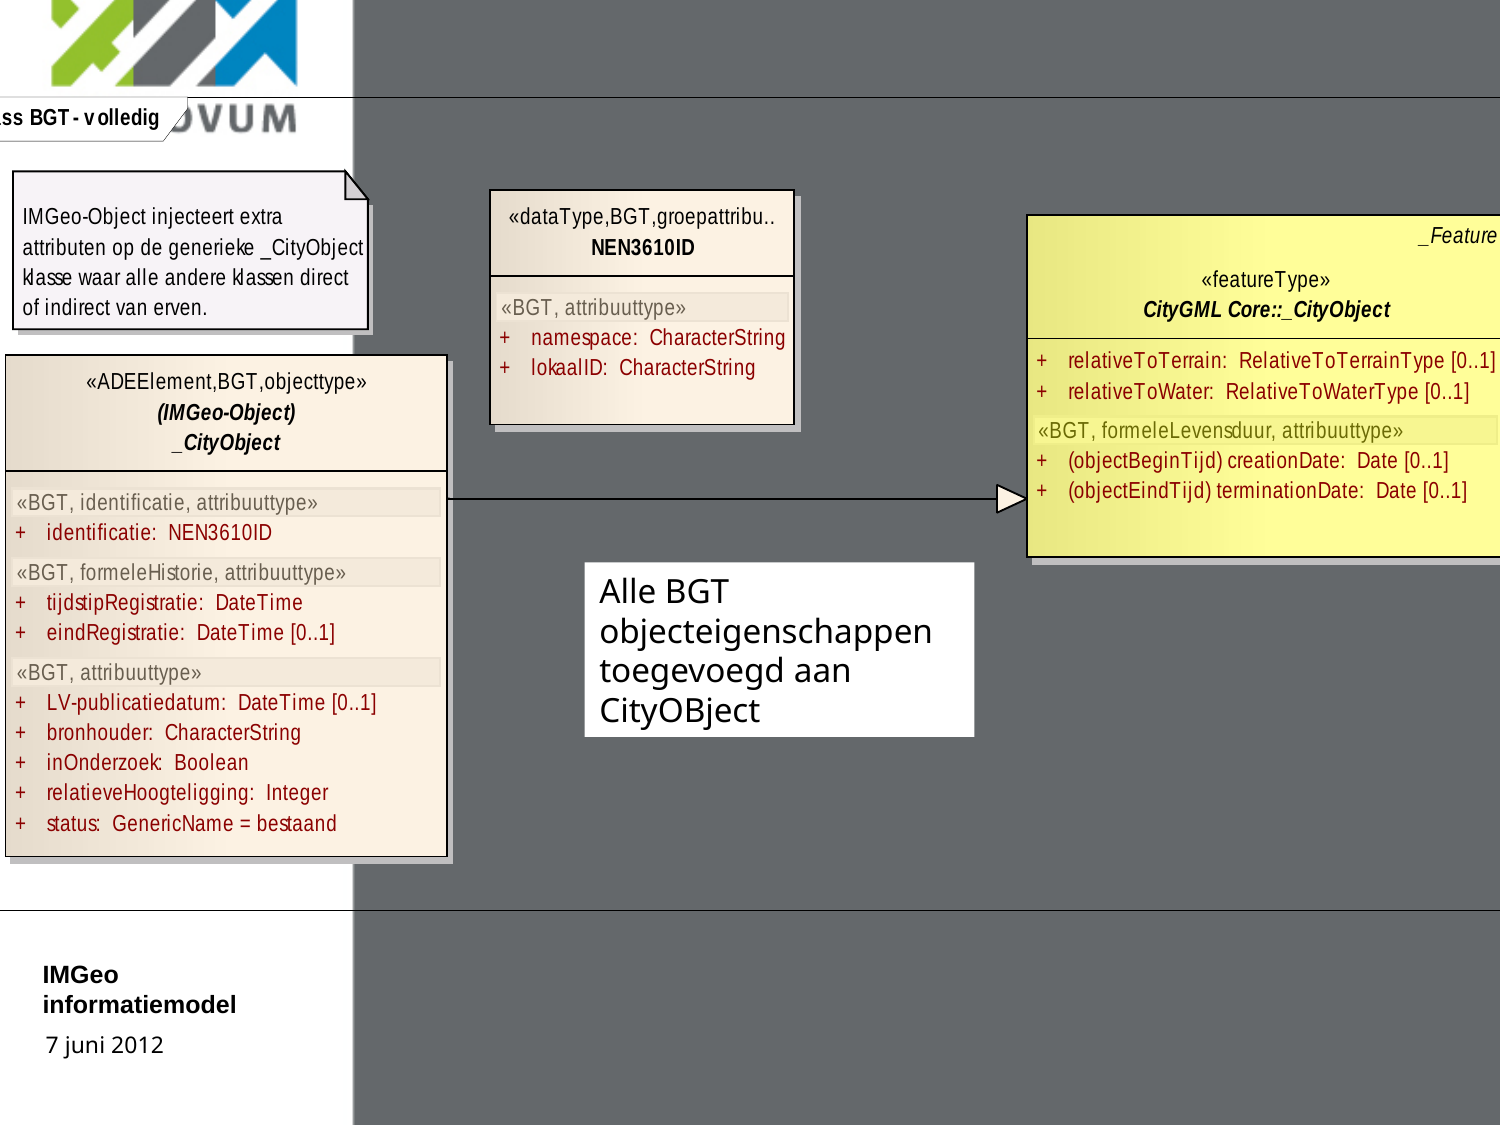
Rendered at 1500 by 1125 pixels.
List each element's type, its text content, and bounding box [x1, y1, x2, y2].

footer IMGeo informatiemodel [29, 952, 303, 1008]
picture [0, 0, 1500, 1125]
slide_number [32, 1024, 306, 1103]
